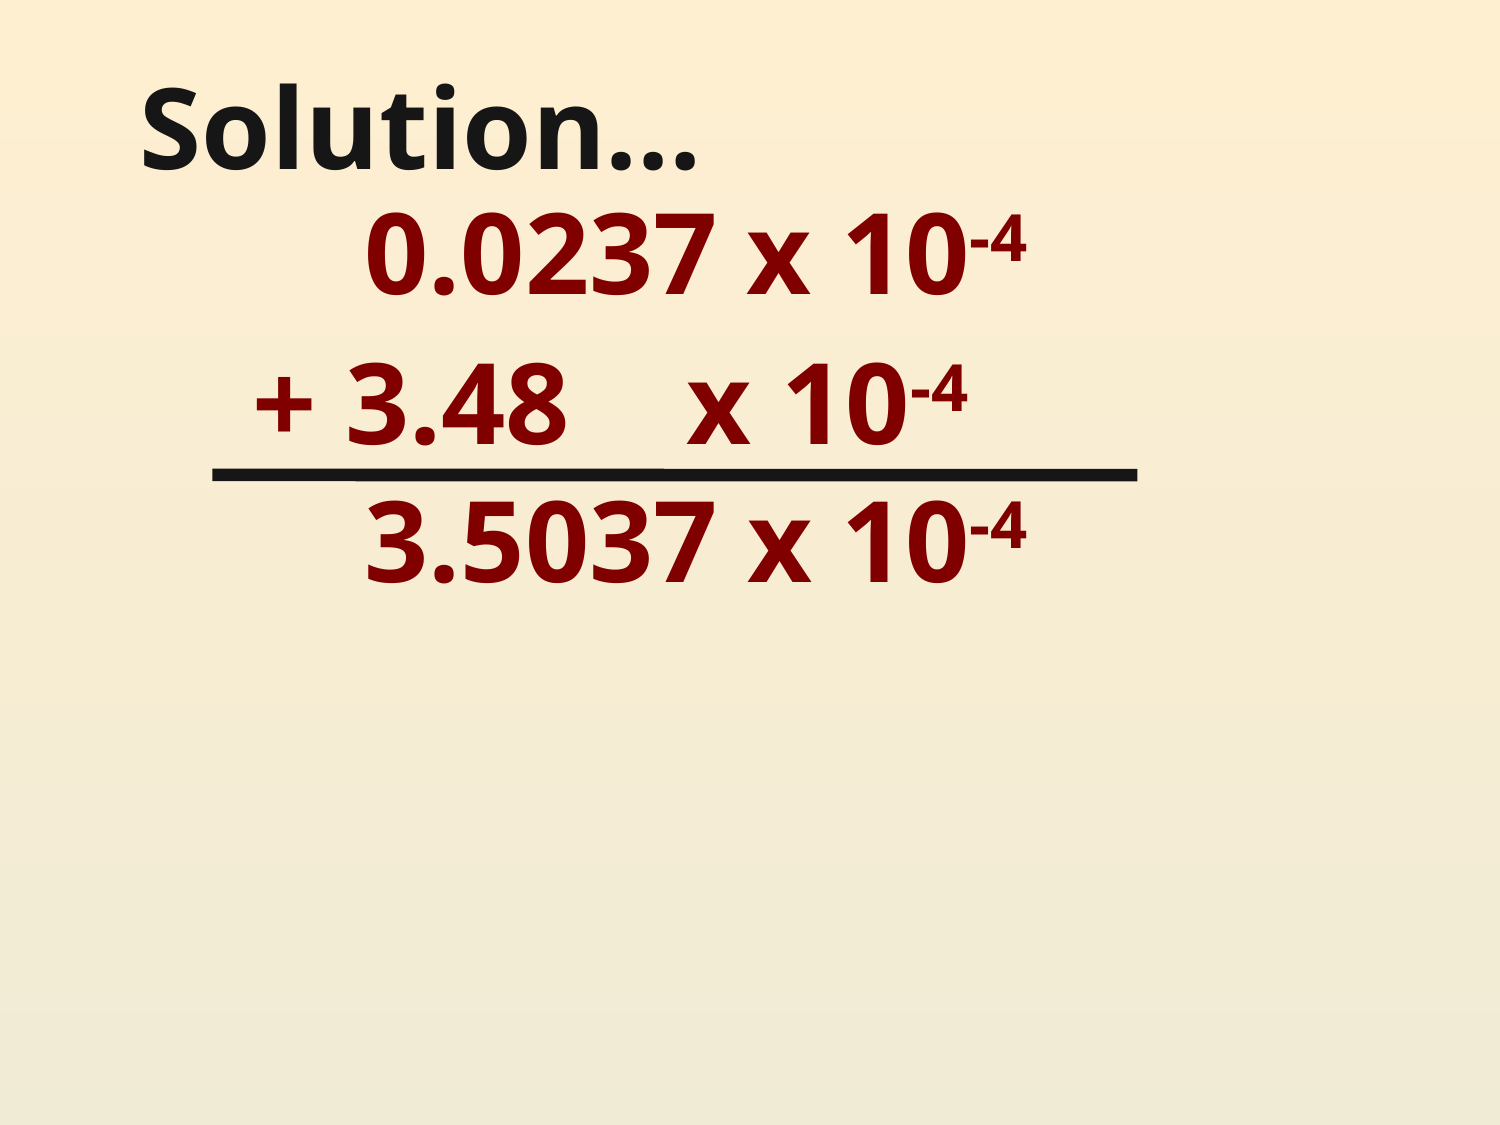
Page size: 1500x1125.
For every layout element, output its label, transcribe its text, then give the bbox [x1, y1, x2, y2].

text_box + 3.48 x 10-4 [237, 324, 1288, 474]
text_box 3.5037 x 10-4 [349, 462, 1388, 613]
text_box Solution… [125, 49, 913, 200]
text_box 0.0237 x 10-4 [350, 174, 1225, 325]
